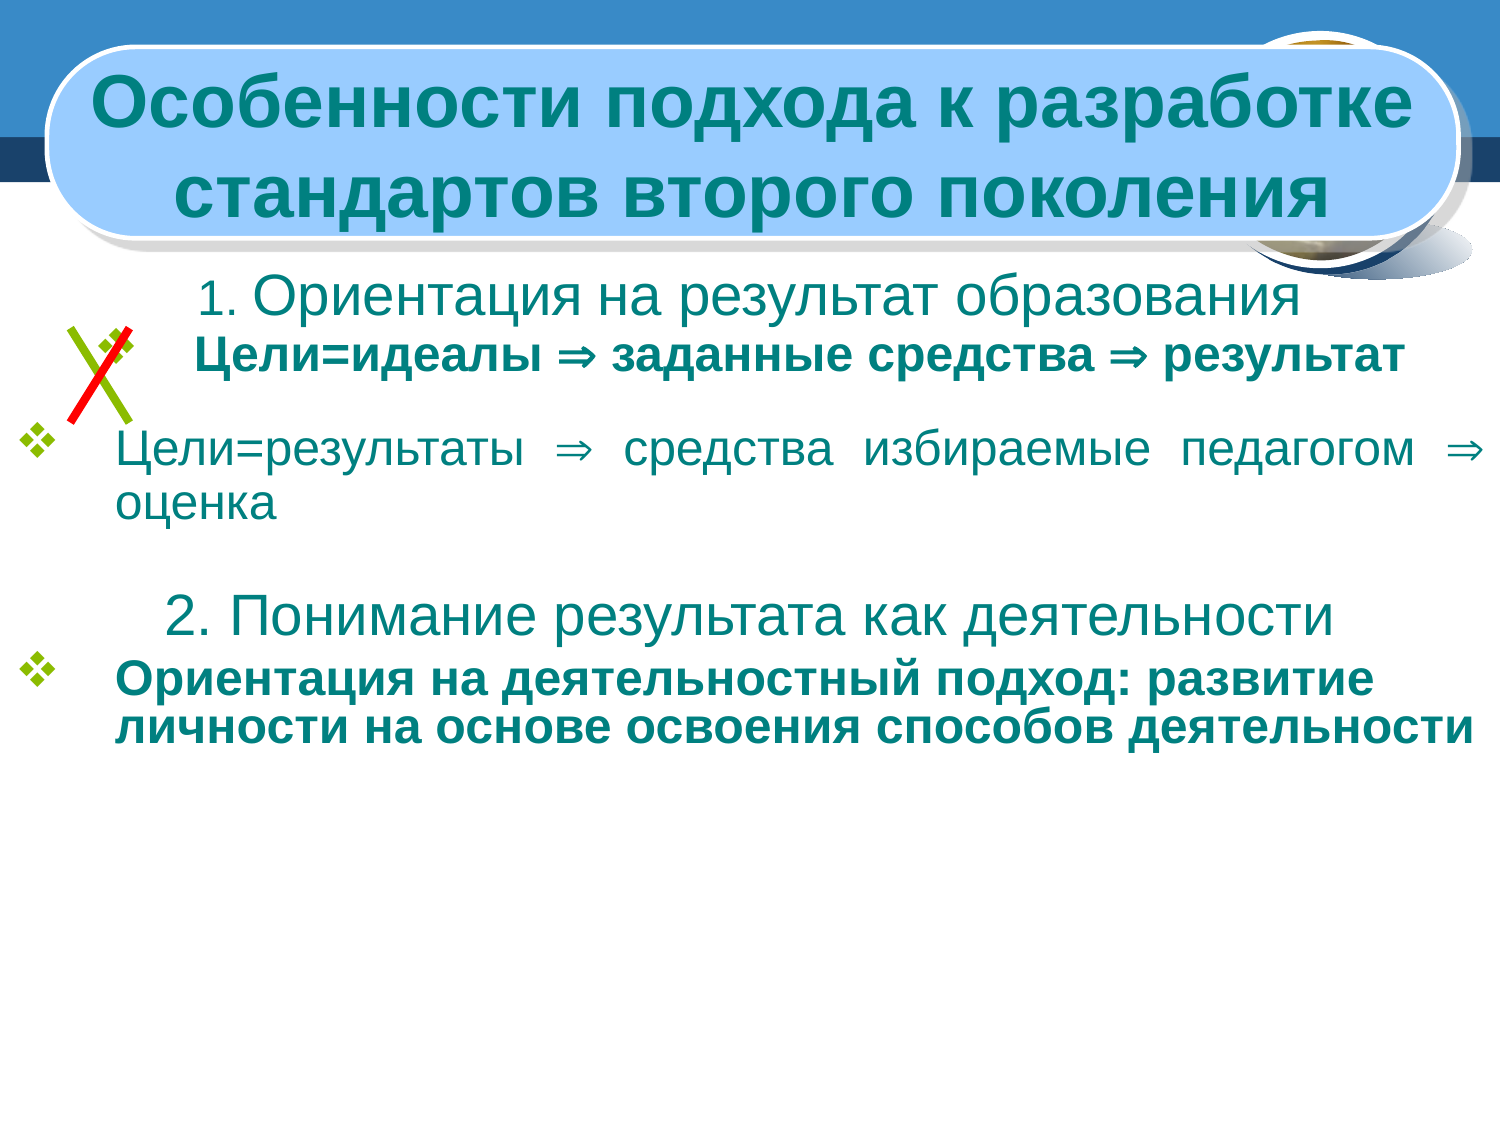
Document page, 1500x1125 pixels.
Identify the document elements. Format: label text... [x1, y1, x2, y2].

picture [1276, 251, 1364, 257]
list 1. Ориентация на результат образования Цели=идеалы  заданные средства  результат Цели=результаты  средства избираемые педагогом  оценка 2. Понимание результата как деятельности Ориентация на деятельностный подход: развитие личности на основе освоения способов деятельности [0, 257, 1500, 953]
text_box Особенности подхода к разработке стандартов второго поколения [46, 46, 1459, 239]
picture [1283, 40, 1358, 46]
